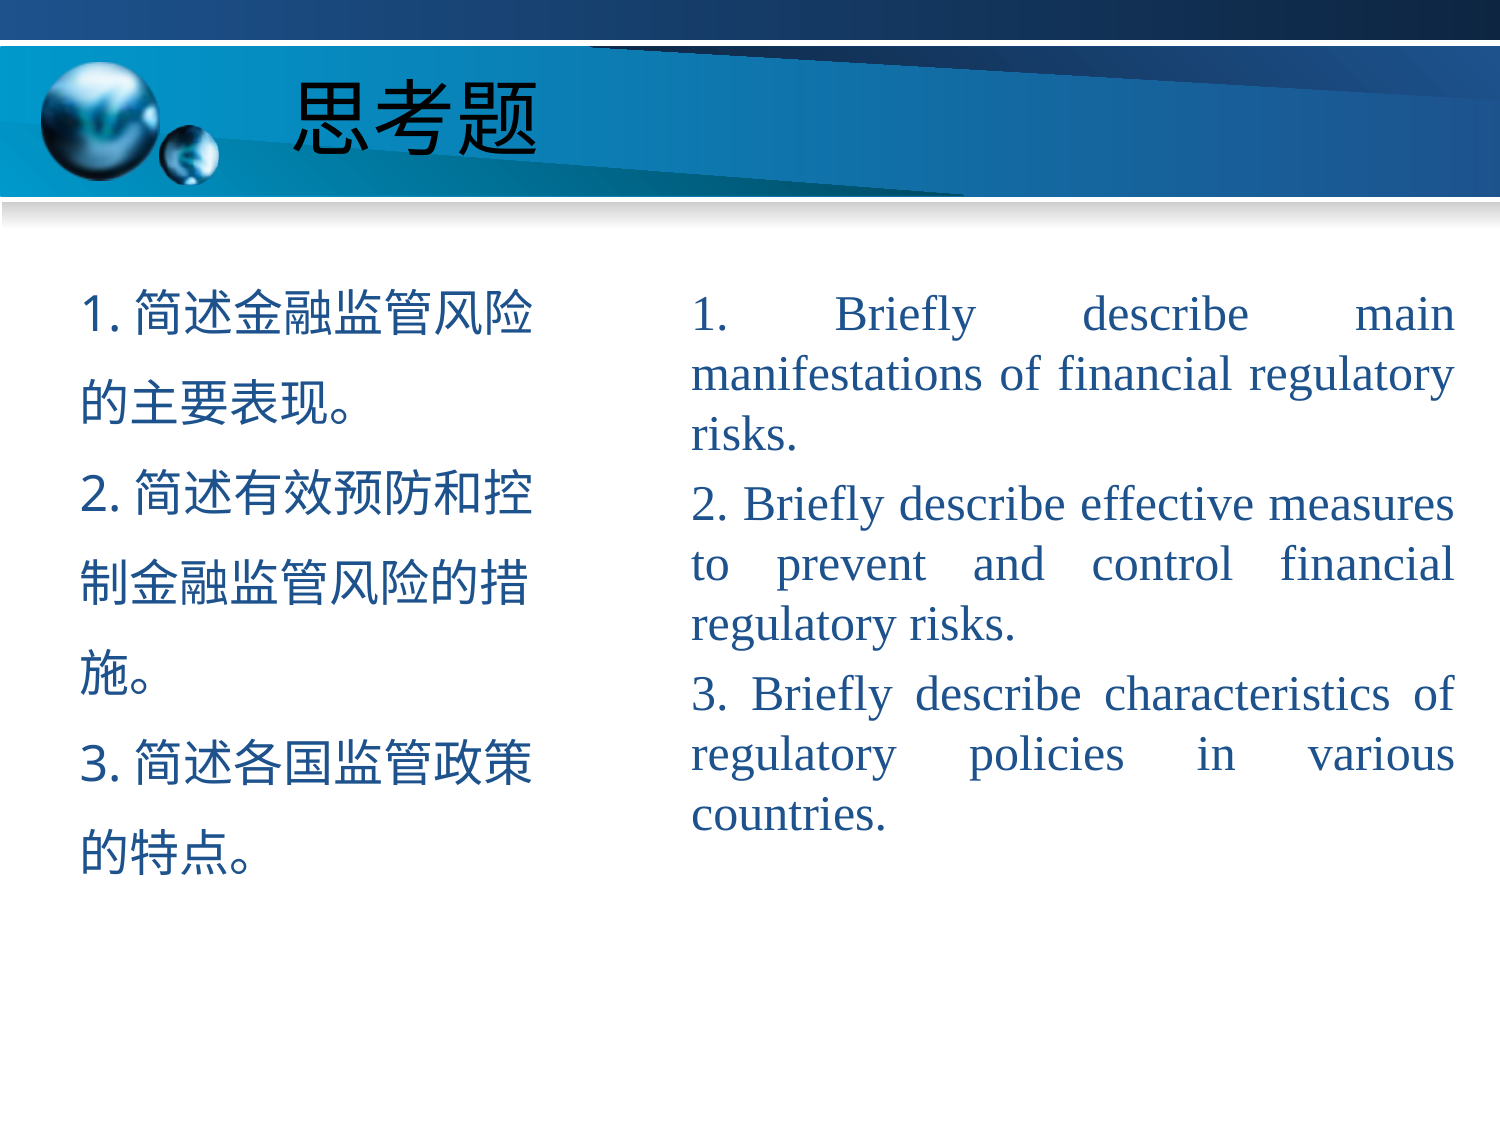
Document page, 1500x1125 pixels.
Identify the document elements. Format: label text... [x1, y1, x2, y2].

title 思考题 [274, 44, 1363, 188]
text_box 1. Briefly describe main manifestations of financial regulatory risks. 2. Briefly describe effective measures to prevent and control financial regulatory risks. 3. Briefly describe characteristics of regulatory policies in various countries. [620, 272, 1471, 1085]
picture [160, 126, 218, 184]
picture [42, 63, 159, 180]
list 1.简述金融监管风险的主要表现。 2.简述有效预防和控制金融监管风险的措施。 3.简述各国监管政策的特点。 [64, 243, 597, 1056]
